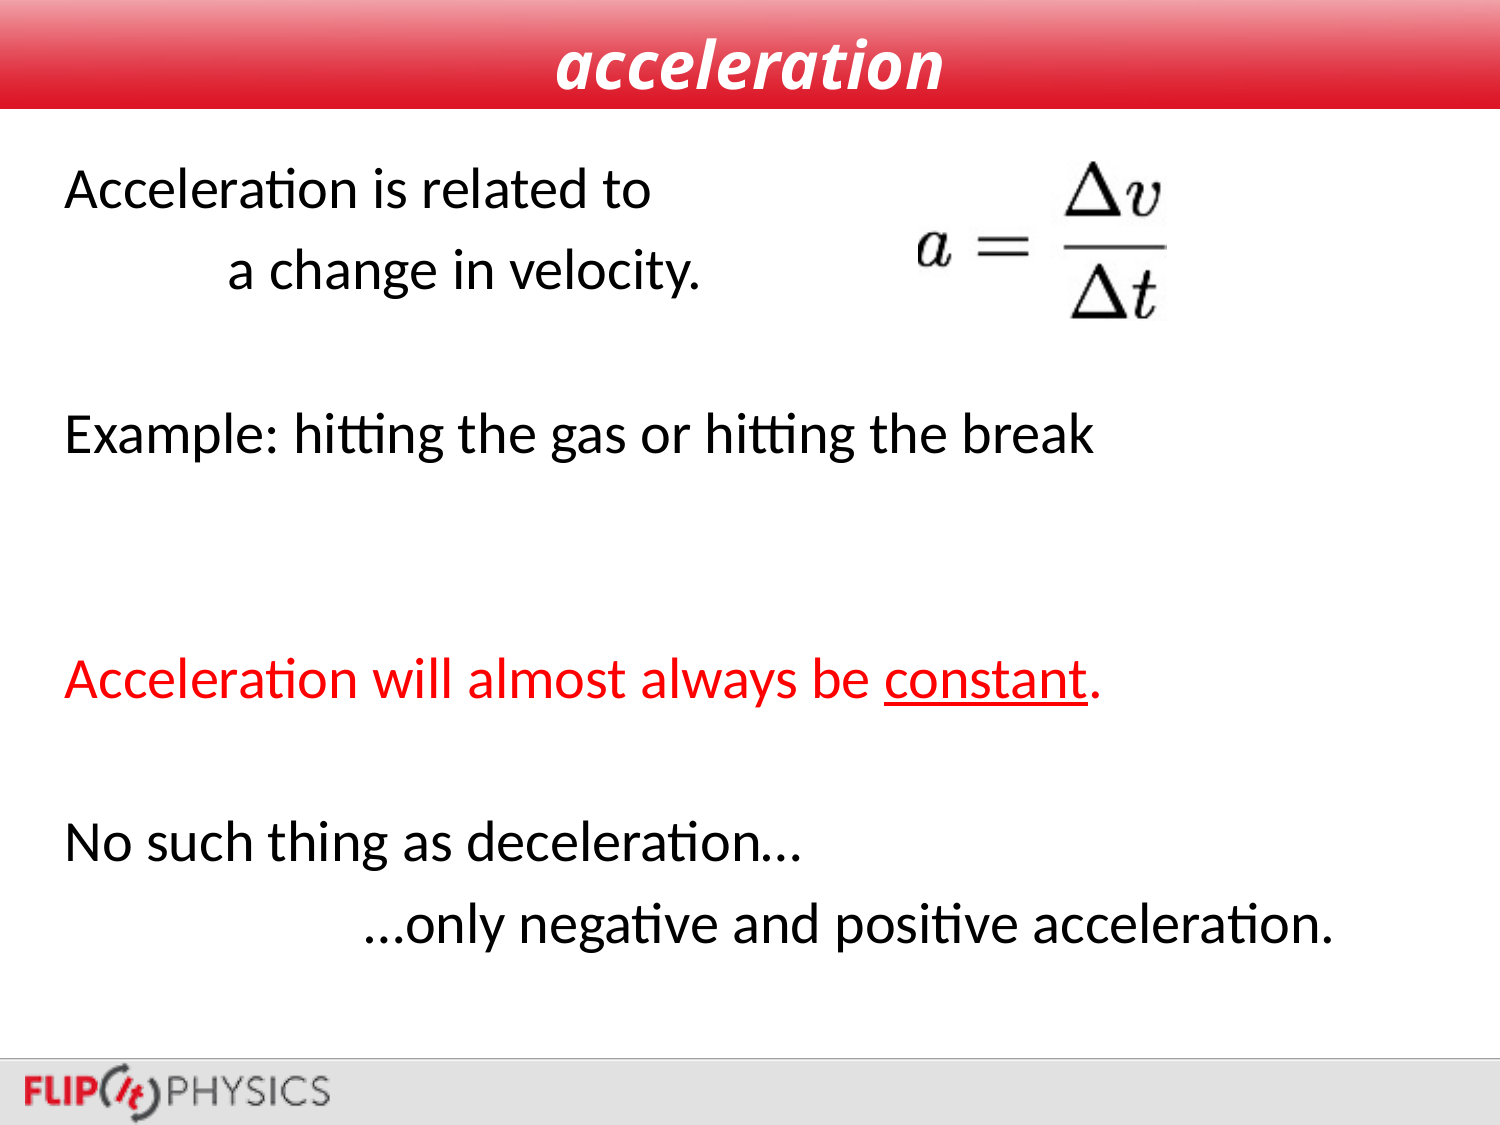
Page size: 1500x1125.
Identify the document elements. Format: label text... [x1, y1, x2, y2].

title acceleration [75, 15, 1425, 91]
picture [0, 0, 1500, 109]
picture [0, 1058, 1500, 1125]
picture [917, 159, 1167, 321]
list Acceleration is related to a change in velocity. Example: hitting the gas or hitting the break Acceleration will almost always be constant. No such thing as deceleration… …only negative and positive acceleration. [50, 142, 1445, 1020]
